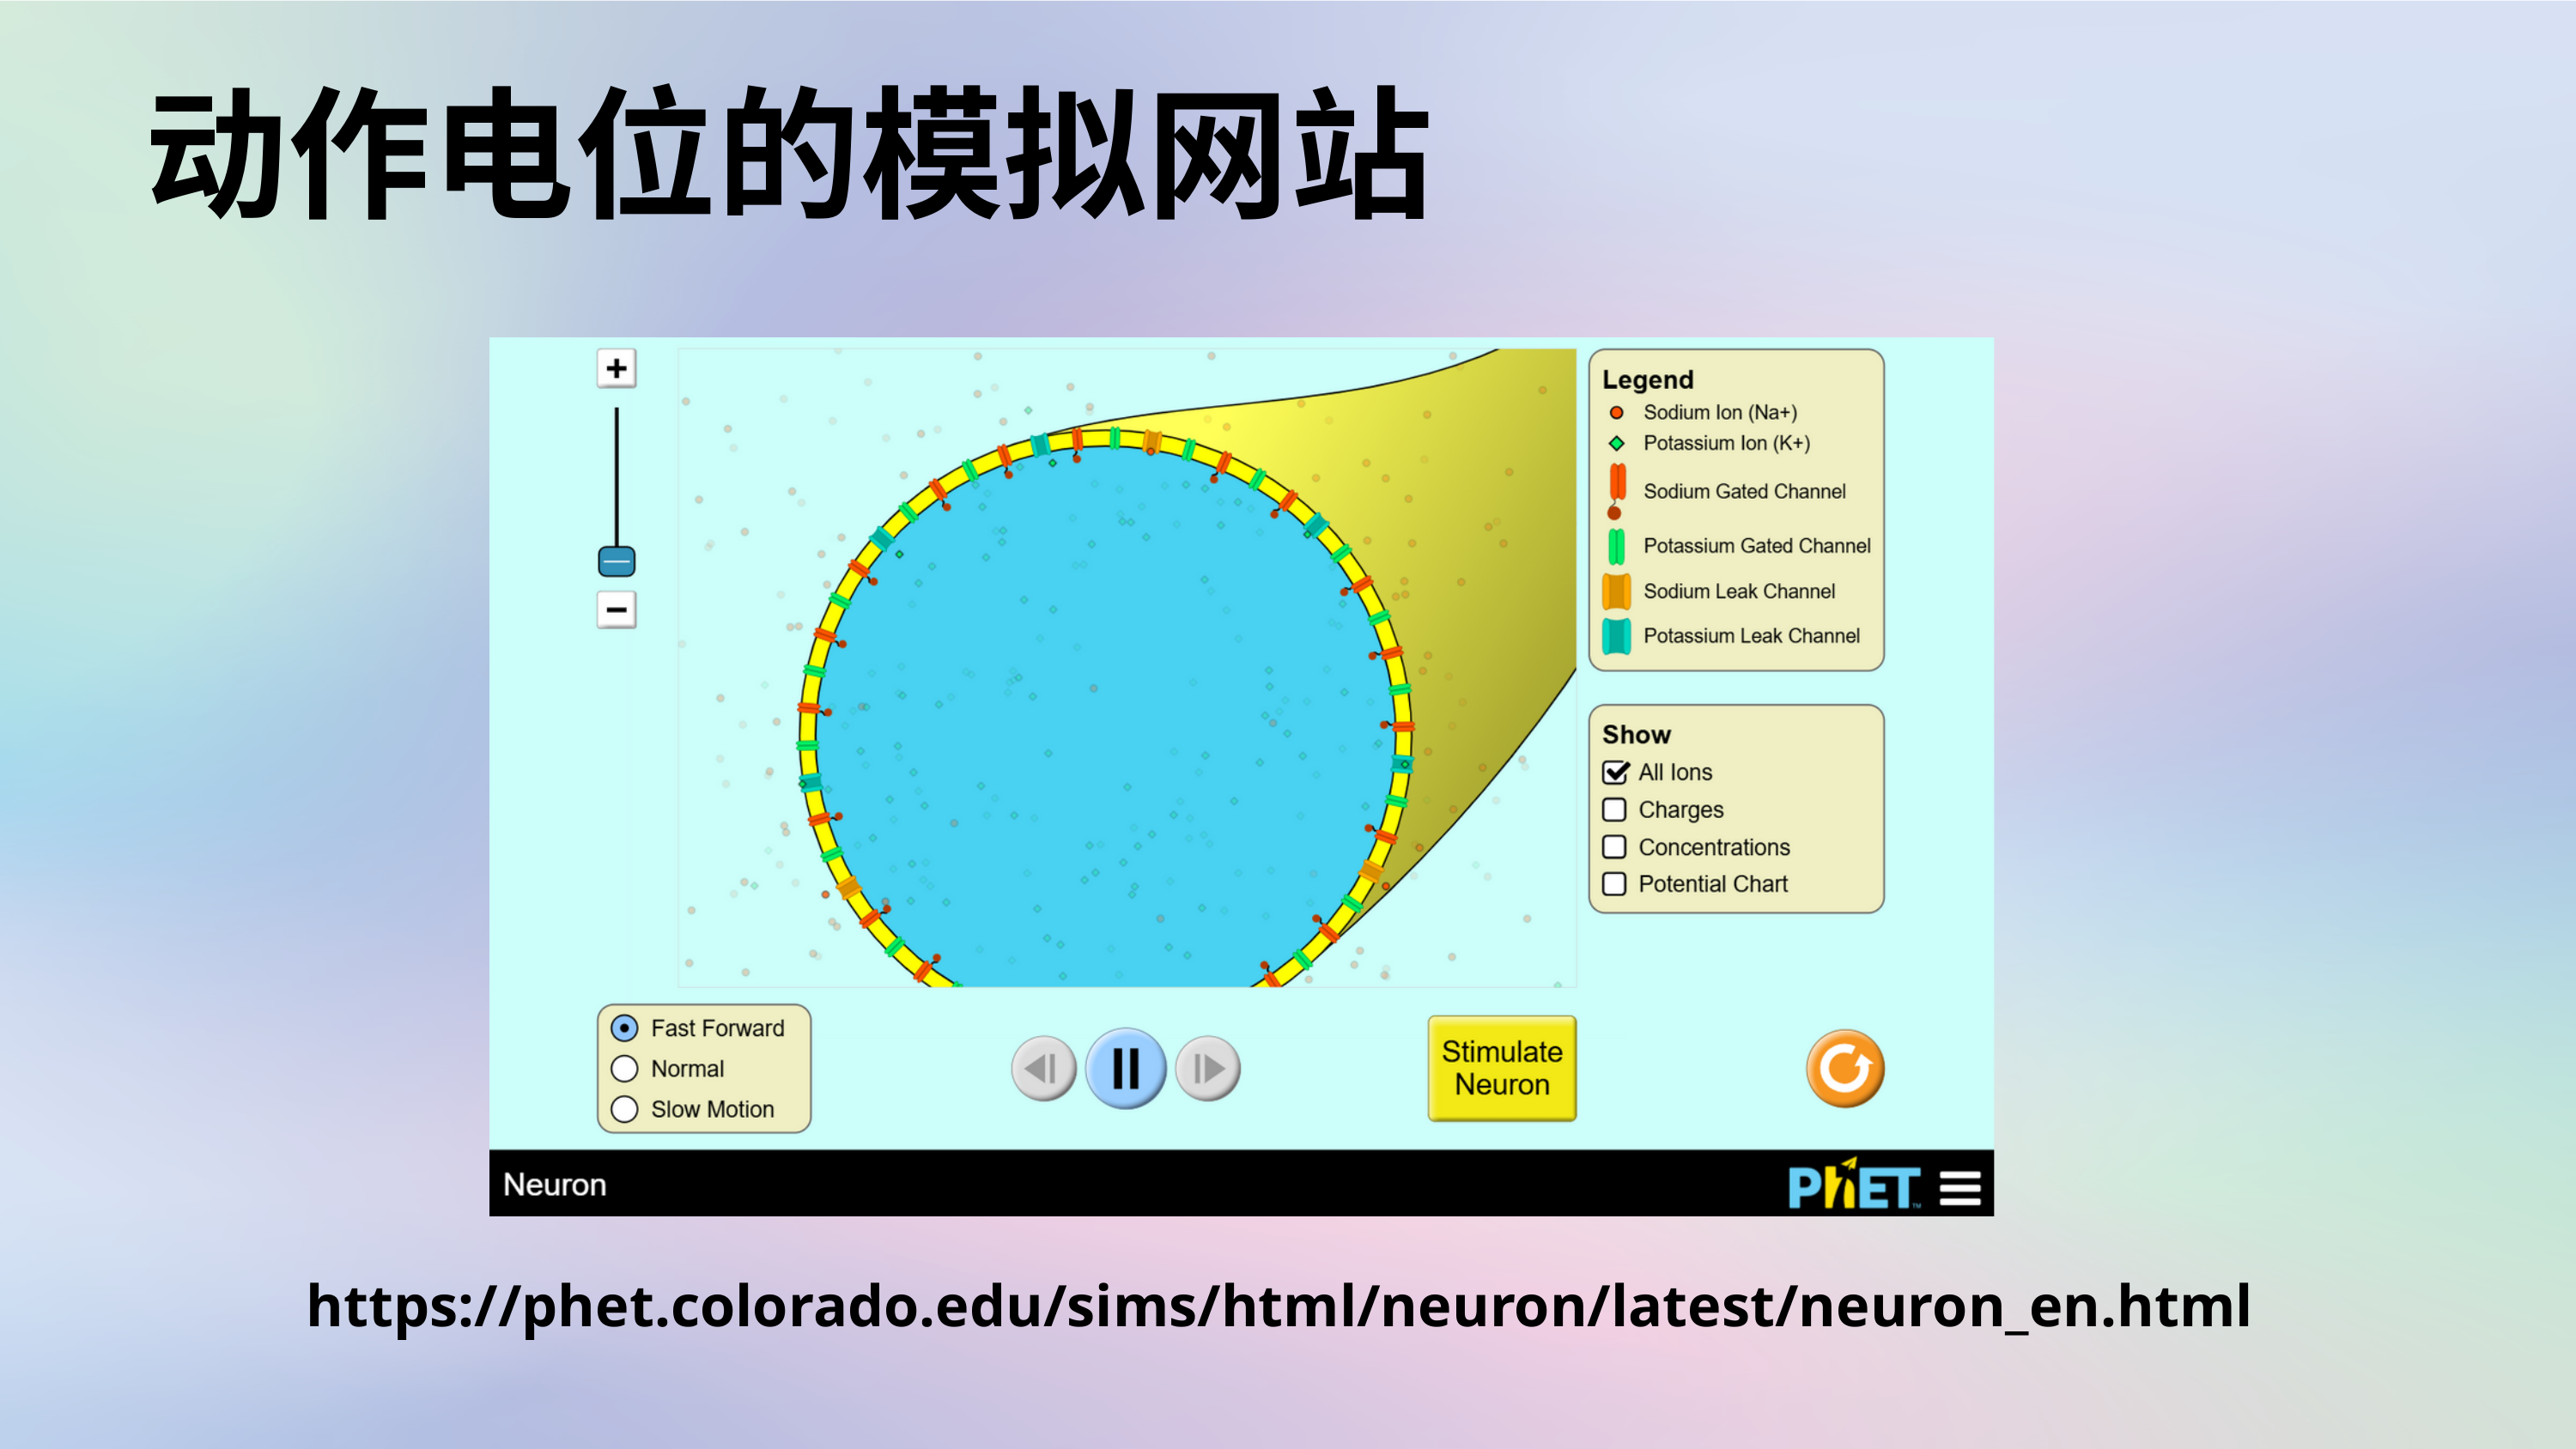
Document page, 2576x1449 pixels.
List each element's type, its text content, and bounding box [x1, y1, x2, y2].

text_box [144, 76, 1556, 338]
text_box [0, 0, 2576, 1449]
text_box [489, 337, 1995, 1216]
text_box https://phet.colorado.edu/sims/html/neuron/latest/neuron_en.html [305, 1269, 2271, 1338]
